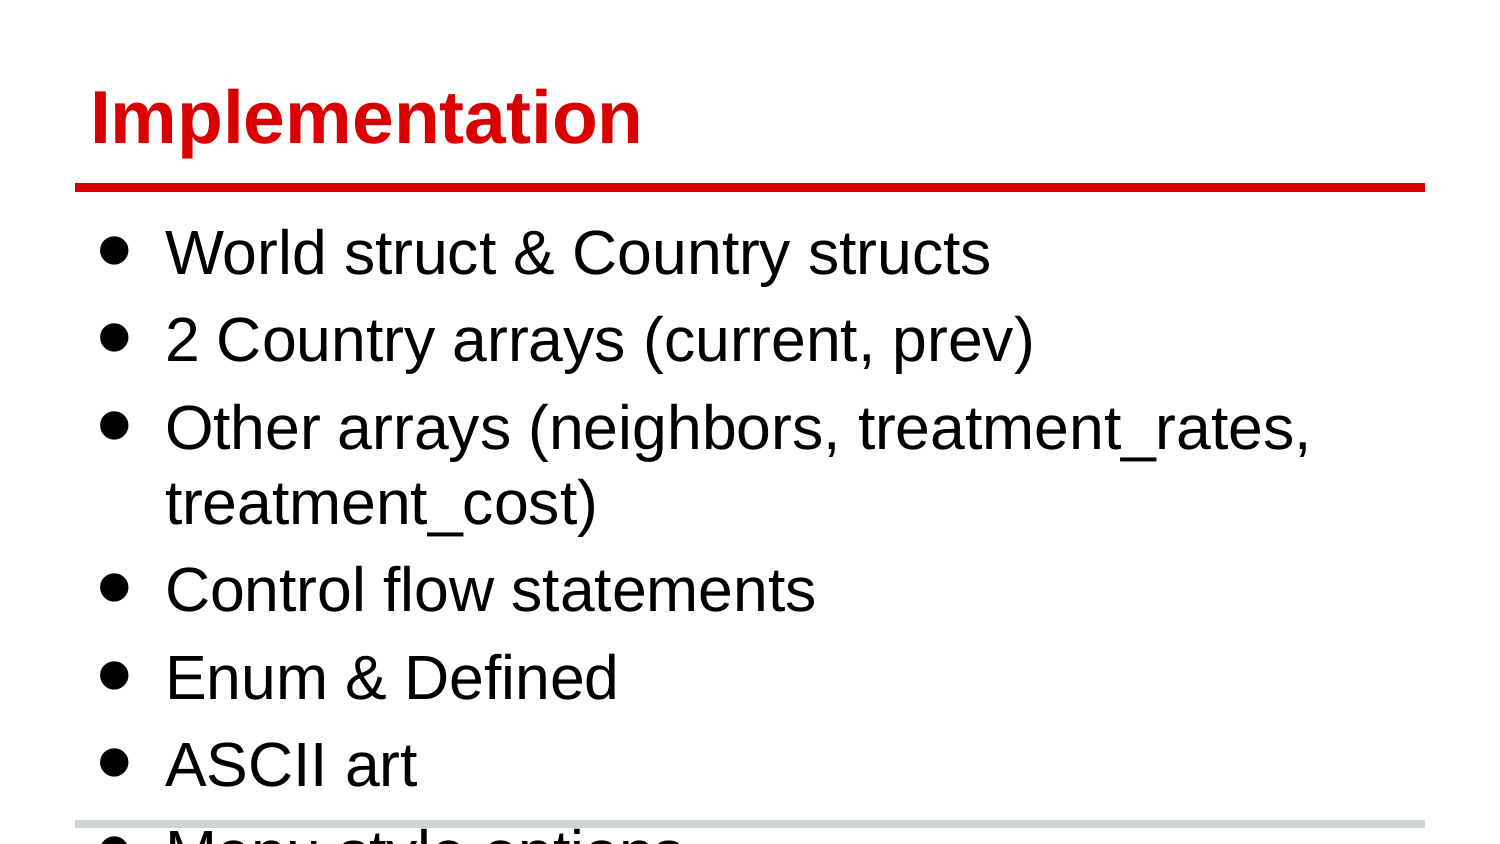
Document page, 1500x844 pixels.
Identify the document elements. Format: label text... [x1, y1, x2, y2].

title Implementation [75, 32, 1425, 174]
list World struct & Country structs 2 Country arrays (current, prev) Other arrays (neighbors, treatment_rates, treatment_cost) Control flow statements Enum & Defined ASCII art Menu style options [75, 196, 1425, 808]
